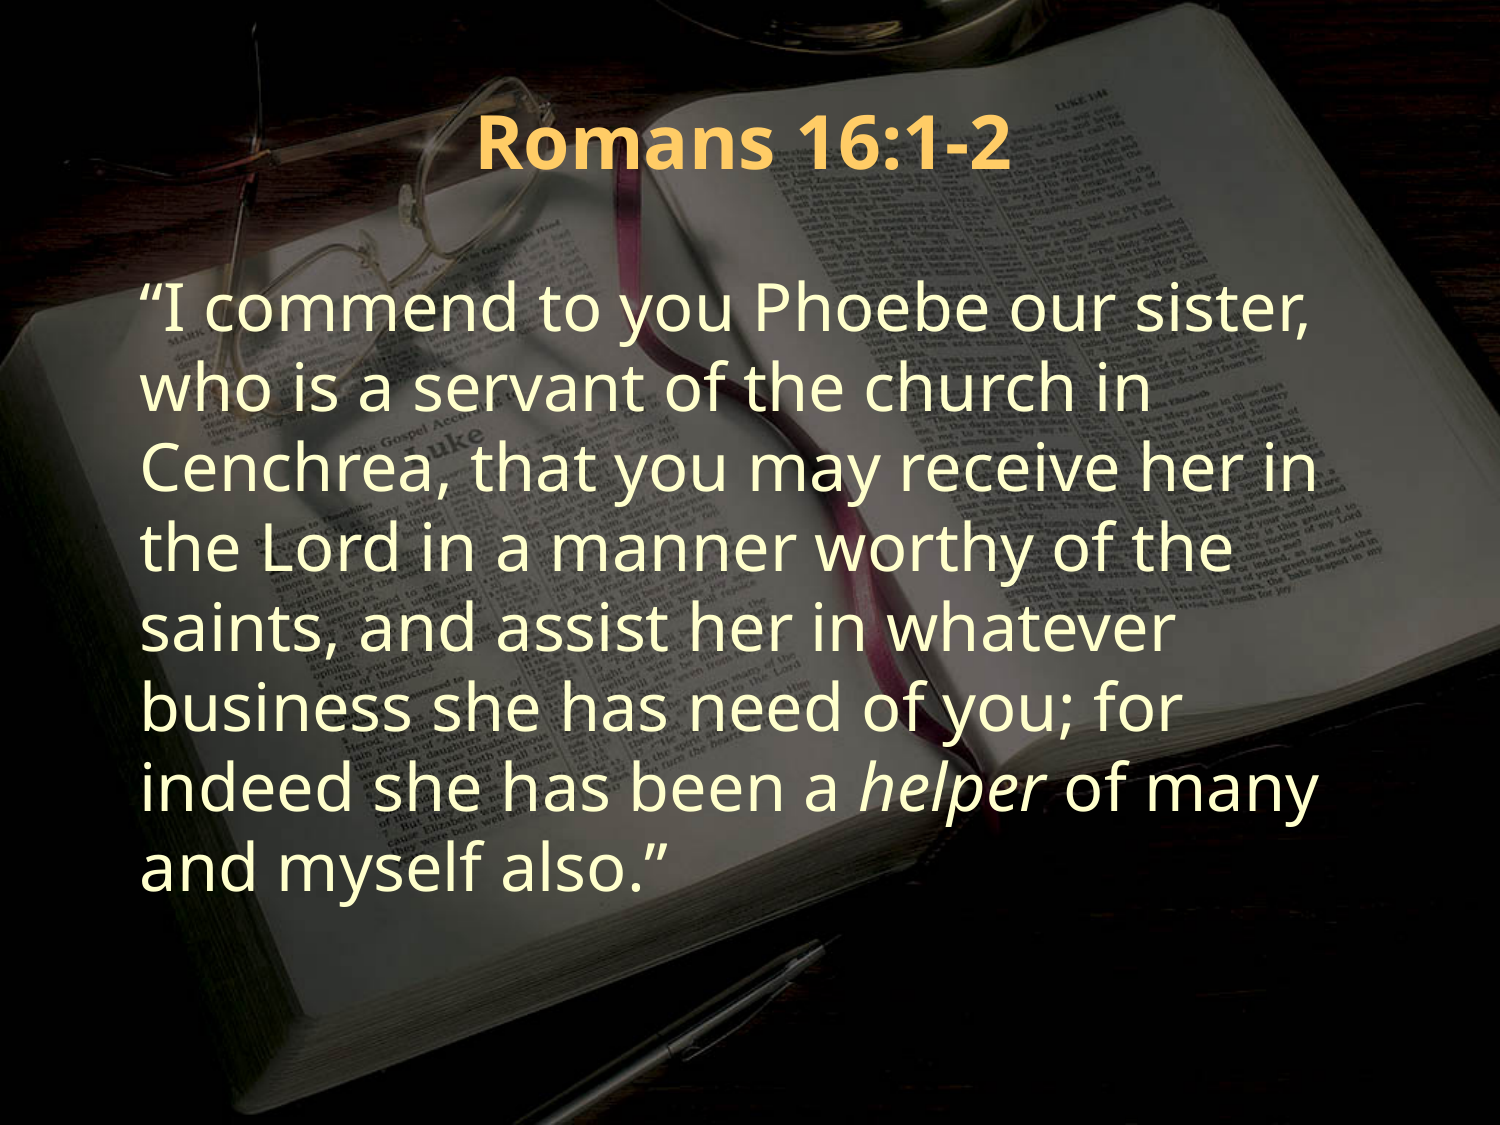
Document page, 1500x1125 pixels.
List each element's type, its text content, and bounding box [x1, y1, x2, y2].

picture [0, 0, 1500, 1125]
text_box Romans 16:1-2 “I commend to you Phoebe our sister, who is a servant of the church in Cenchrea, that you may receive her in the Lord in a manner worthy of the saints, and assist her in whatever business she has need of you; for indeed she has been a helper of many and myself also.” [125, 87, 1363, 912]
